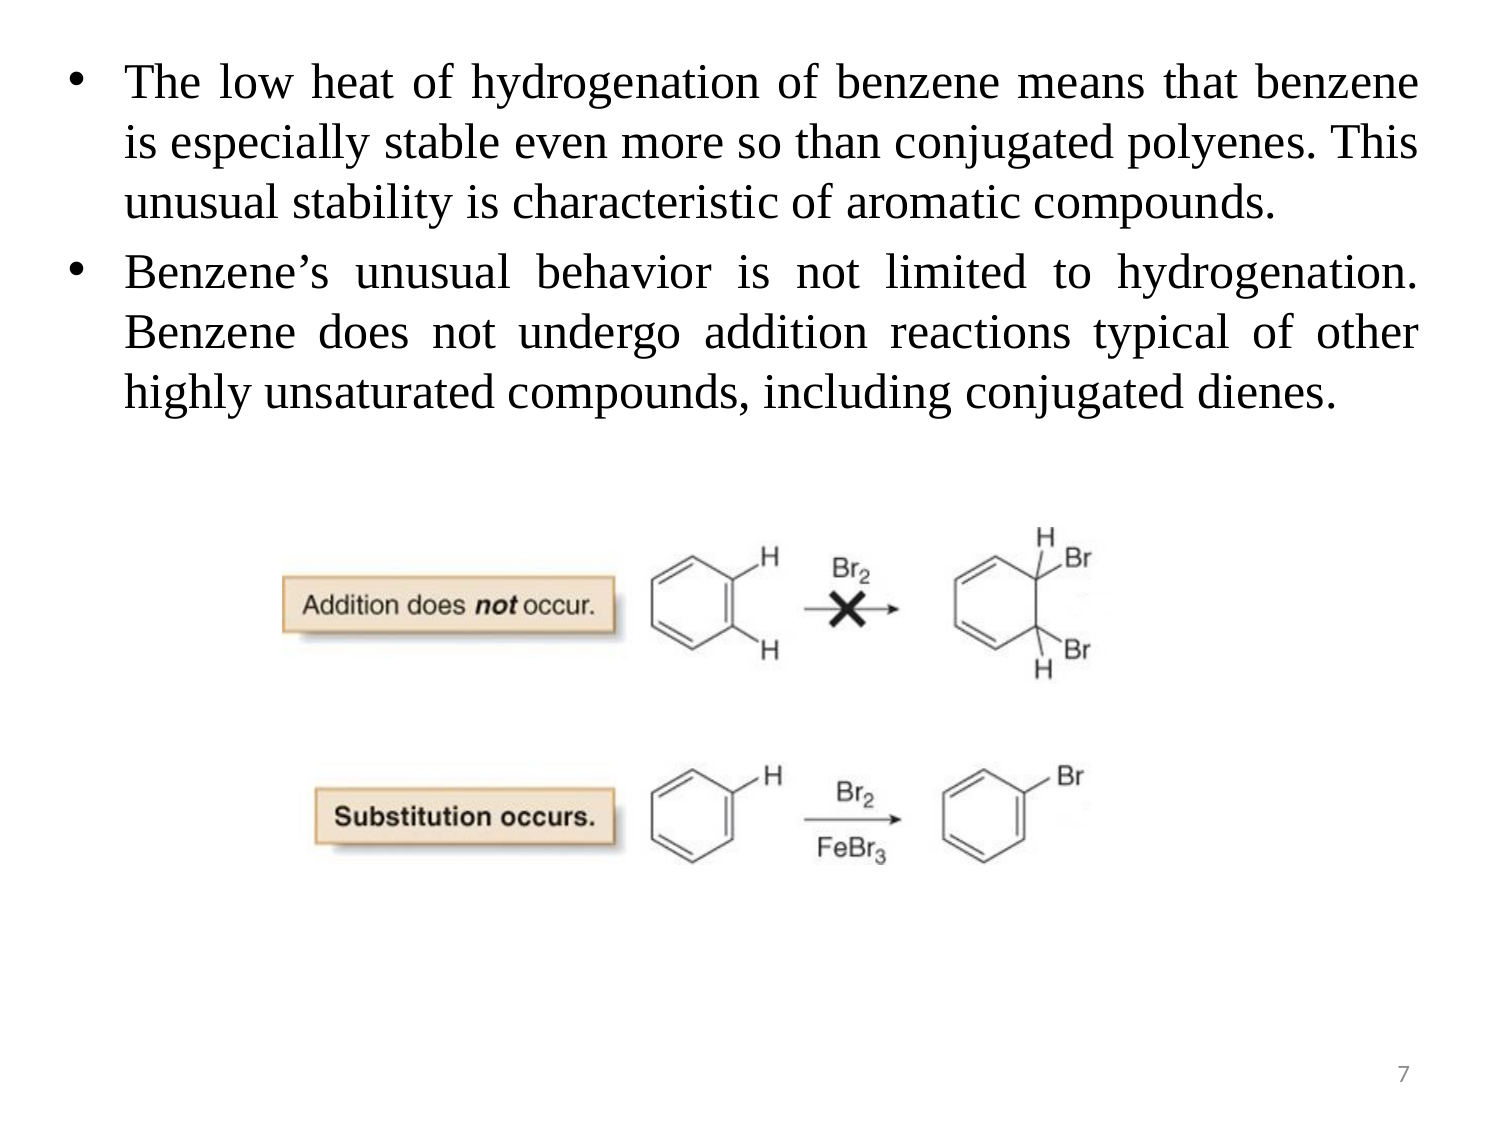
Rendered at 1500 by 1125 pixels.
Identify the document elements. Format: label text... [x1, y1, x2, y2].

slide_number 7 [1074, 1042, 1425, 1103]
text_box The low heat of hydrogenation of benzene means that benzene is especially stable even more so than conjugated polyenes. This unusual stability is characteristic of aromatic compounds. Benzene’s unusual behavior is not limited to hydrogenation. Benzene does not undergo addition reactions typical of other highly unsaturated compounds, including conjugated dienes. [53, 40, 1436, 426]
picture [282, 526, 1113, 865]
